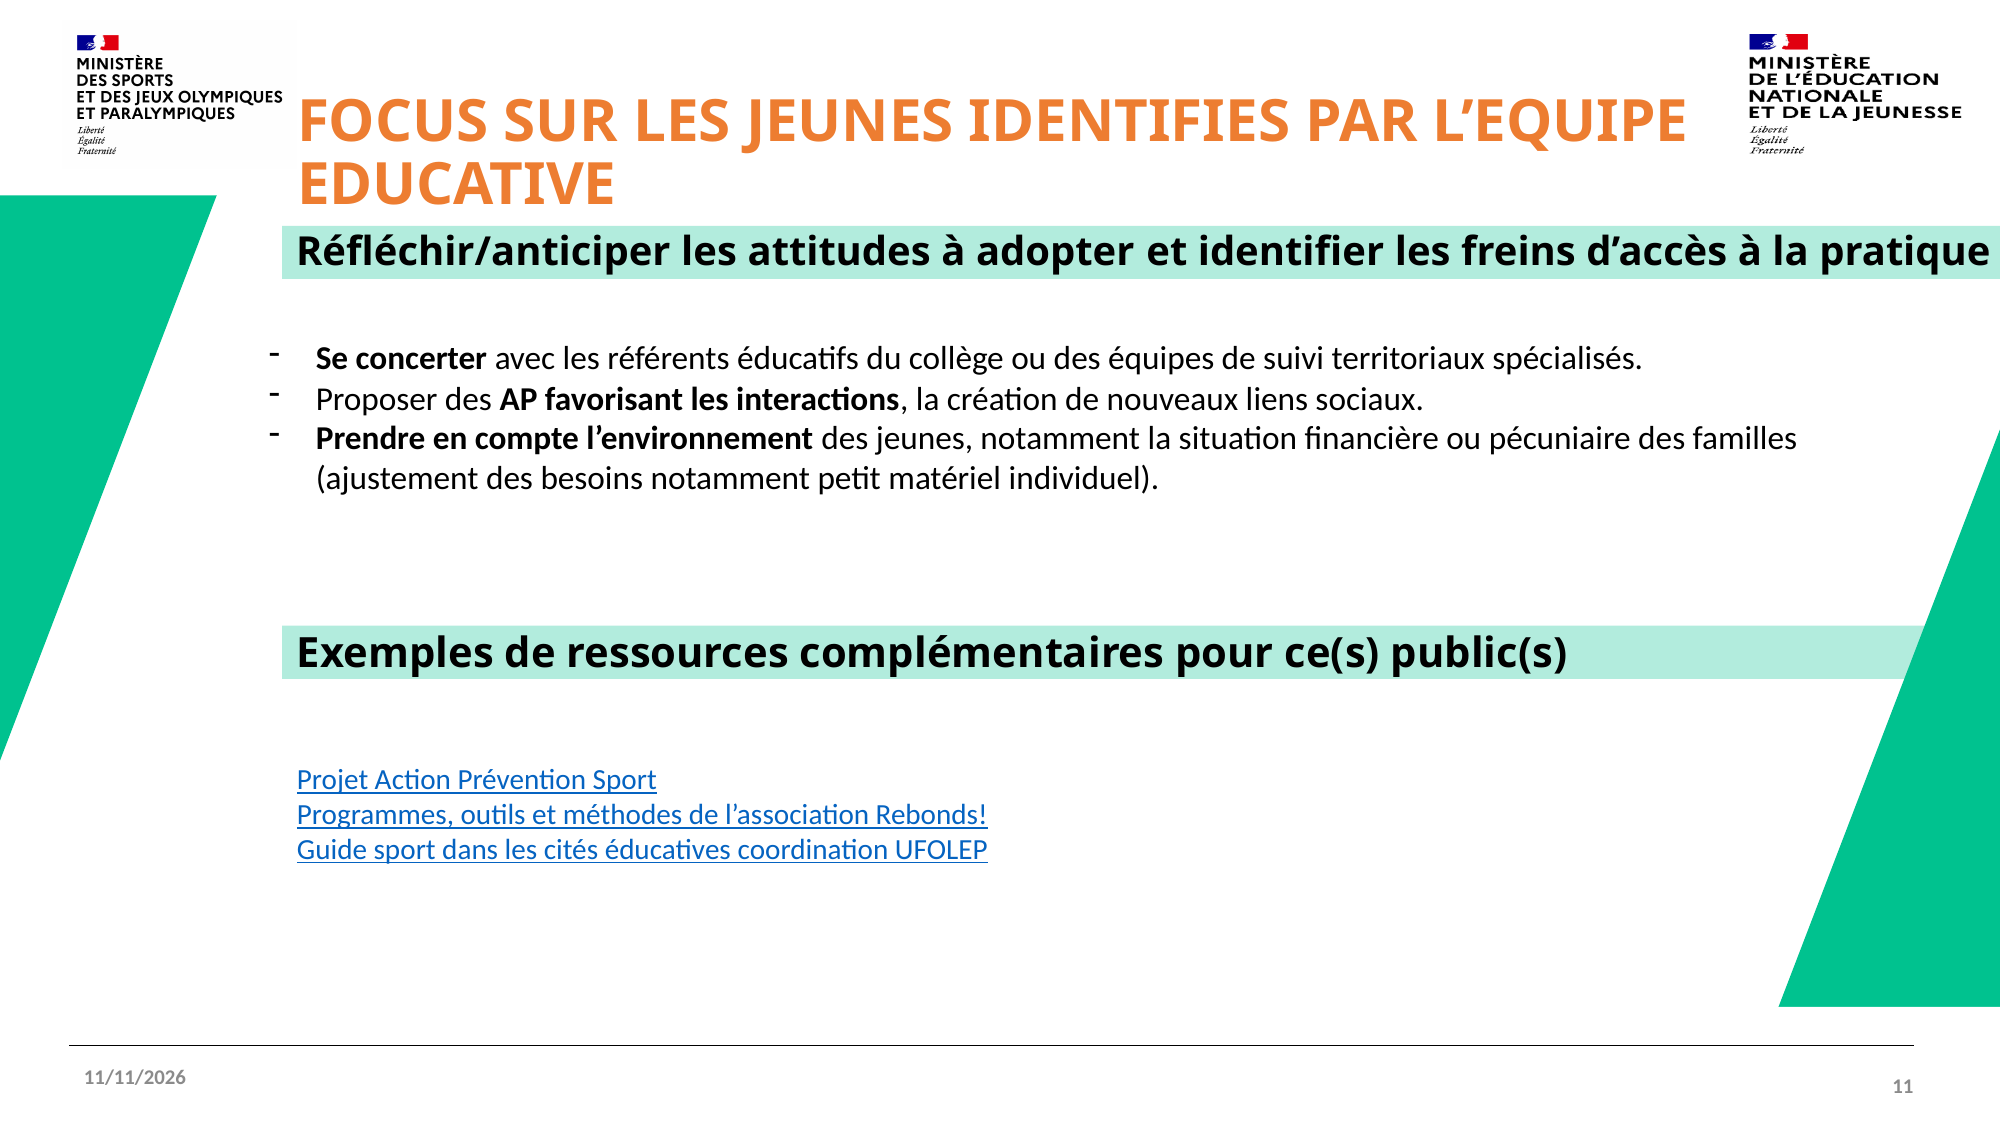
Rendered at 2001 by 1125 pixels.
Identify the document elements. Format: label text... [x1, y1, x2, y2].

text_box Projet Action Prévention Sport Programmes, outils et méthodes de l’association Rebonds! Guide sport dans les cités éducatives coordination UFOLEP [282, 753, 1951, 913]
picture [1749, 34, 1963, 155]
slide_number 11 [1618, 1046, 1914, 1125]
picture [62, 20, 297, 169]
text_box Se concerter avec les référents éducatifs du collège ou des équipes de suivi territoriaux spécialisés. Proposer des AP favorisant les interactions, la création de nouveaux liens sociaux. Prendre en compte l’environnement des jeunes, notamment la situation financière ou pécuniaire des familles (ajustement des besoins notamment petit matériel individuel). [254, 329, 1830, 549]
title FOCUS sur les Jeunes IDENTIFIES PAR L’EQUIPE EDUCATIVE [282, 80, 1846, 225]
text_box Réfléchir/anticiper les attitudes à adopter et identifier les freins d’accès à la pratique [282, 225, 2000, 279]
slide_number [69, 1046, 519, 1107]
text_box Exemples de ressources complémentaires pour ce(s) public(s) [282, 625, 1986, 679]
